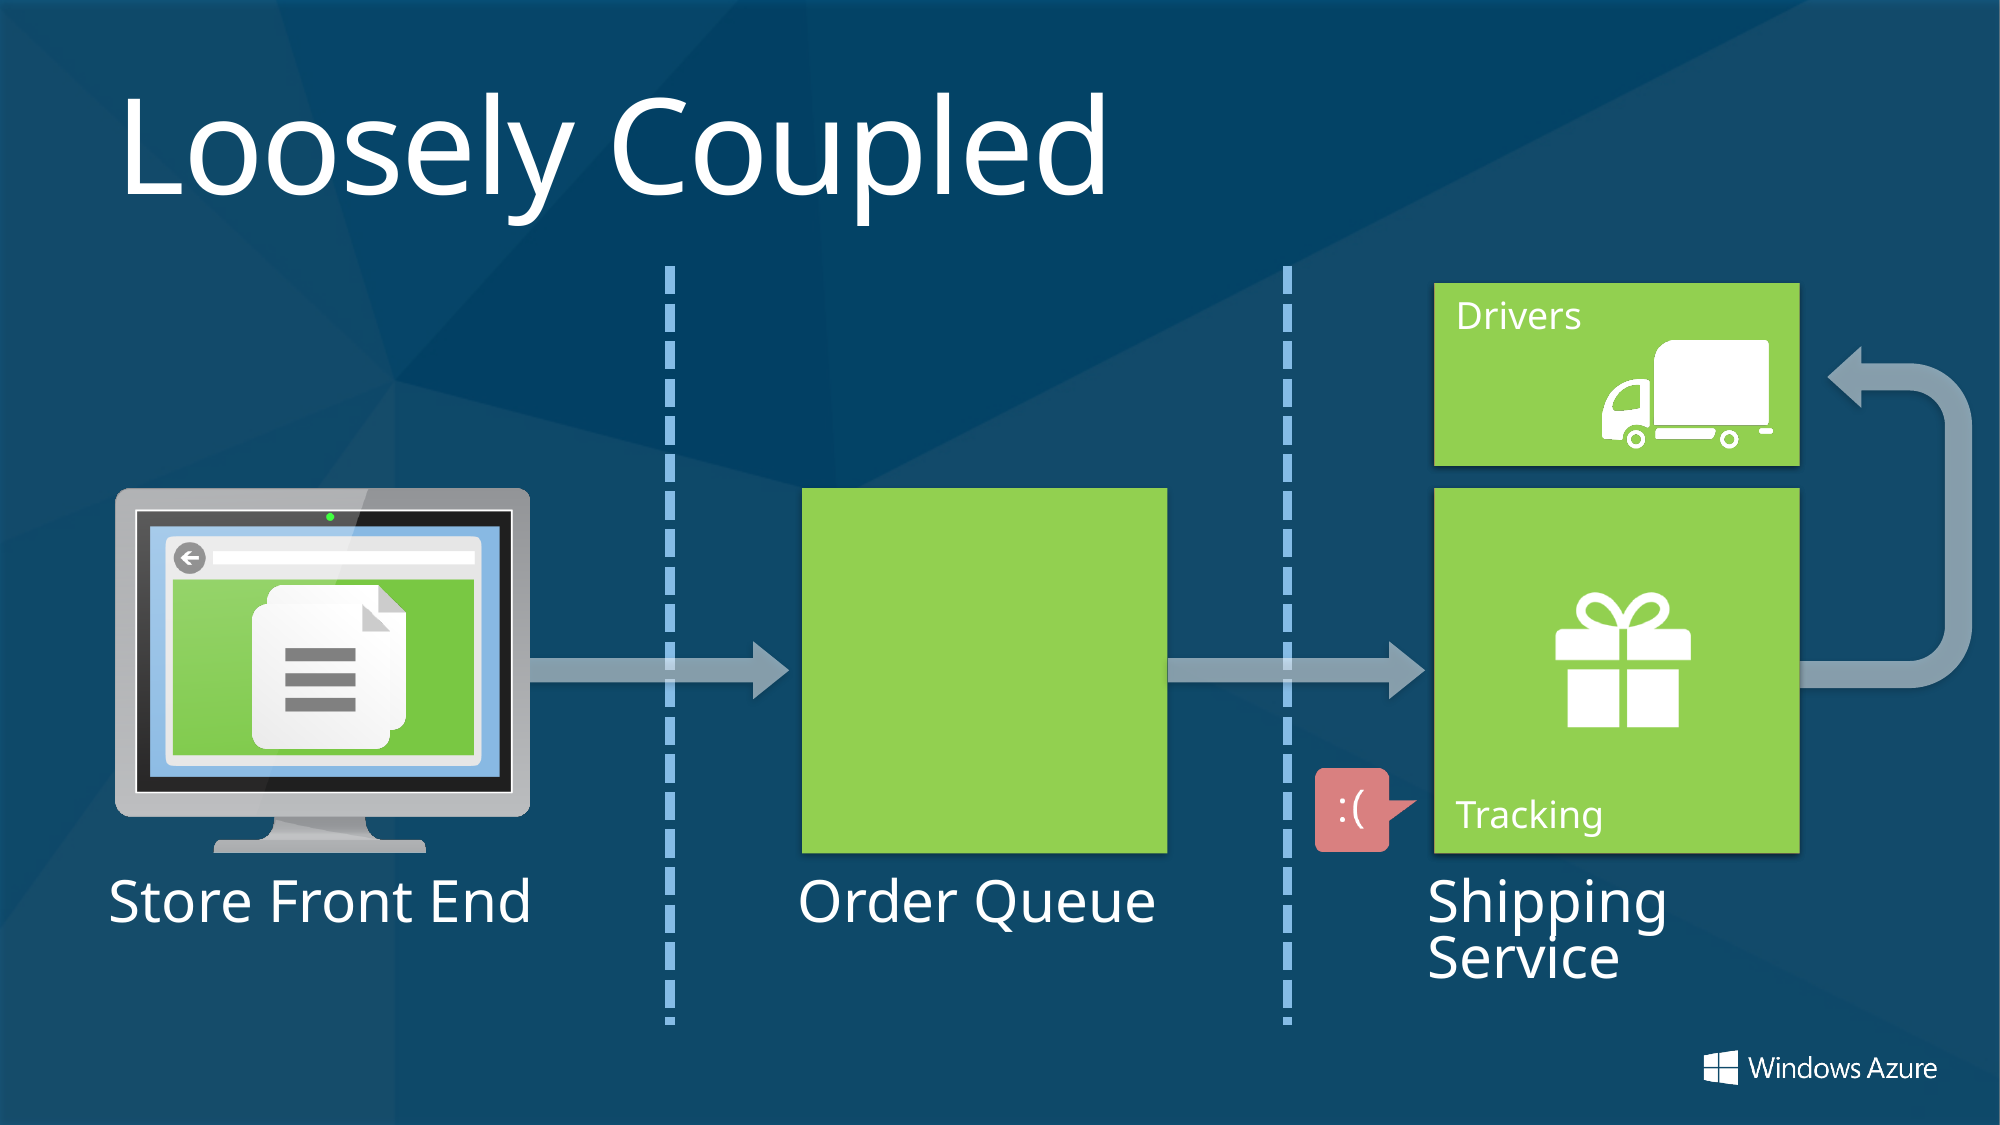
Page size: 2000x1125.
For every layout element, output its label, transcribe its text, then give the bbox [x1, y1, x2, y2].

text_box Store Front End [109, 878, 539, 935]
text_box Drivers [1455, 300, 1779, 337]
text_box [1806, 345, 1973, 689]
text_box [1291, 640, 1426, 700]
picture [0, 0, 2000, 1125]
text_box [535, 657, 665, 684]
text_box Loosely Coupled [115, 79, 1916, 224]
text_box [1166, 657, 1282, 684]
text_box Order Queue [797, 878, 1227, 935]
text_box [1434, 282, 1800, 467]
text_box [801, 487, 1168, 854]
text_box [674, 640, 790, 700]
text_box Tracking [1455, 799, 1779, 836]
text_box Shipping Service [1427, 878, 1857, 991]
text_box [1434, 487, 1800, 854]
